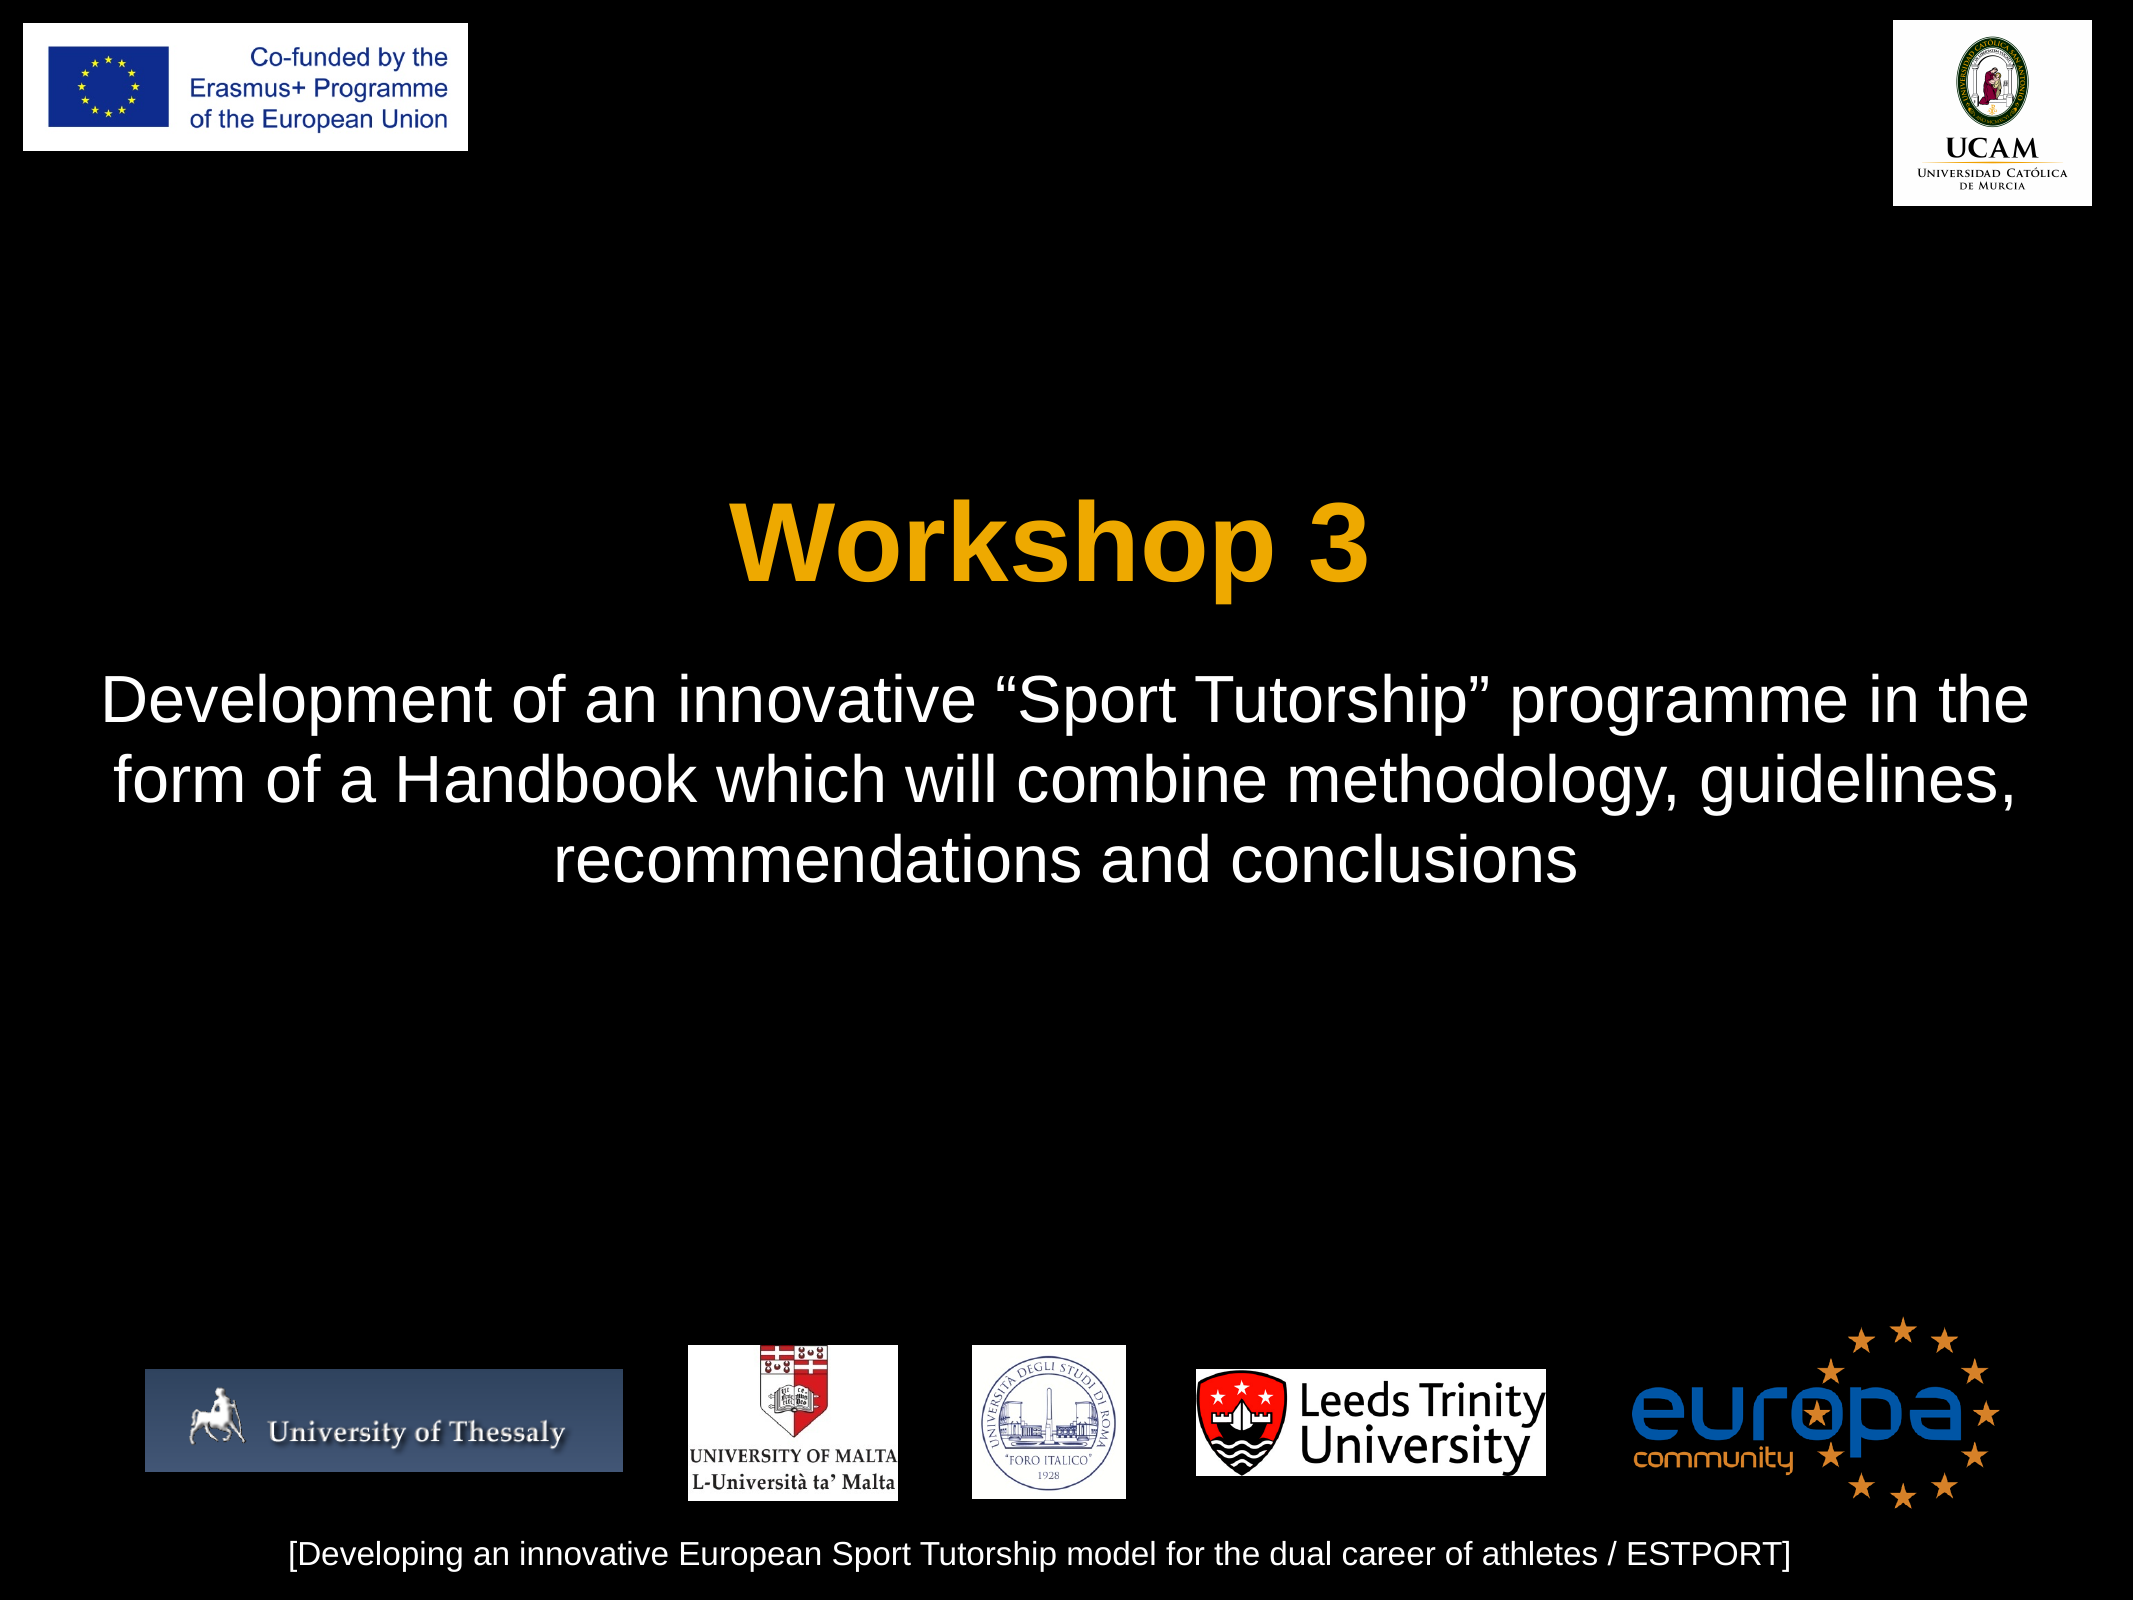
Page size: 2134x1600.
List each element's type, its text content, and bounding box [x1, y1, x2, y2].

picture [1893, 20, 2092, 207]
text_box [Developing an innovative European Sport Tutorship model for the dual career of athletes / ESTPORT] [62, 1525, 2020, 1580]
picture [688, 1345, 899, 1501]
picture [1196, 1368, 1547, 1476]
picture [145, 1368, 623, 1473]
text_box Development of an innovative “Sport Tutorship” programme in the form of a Handbook which will combine methodology, guidelines, recommendations and conclusions [74, 649, 2059, 903]
picture [23, 23, 468, 151]
text_box Workshop 3 [74, 461, 2059, 611]
picture [971, 1345, 1126, 1500]
picture [1631, 1316, 2001, 1509]
